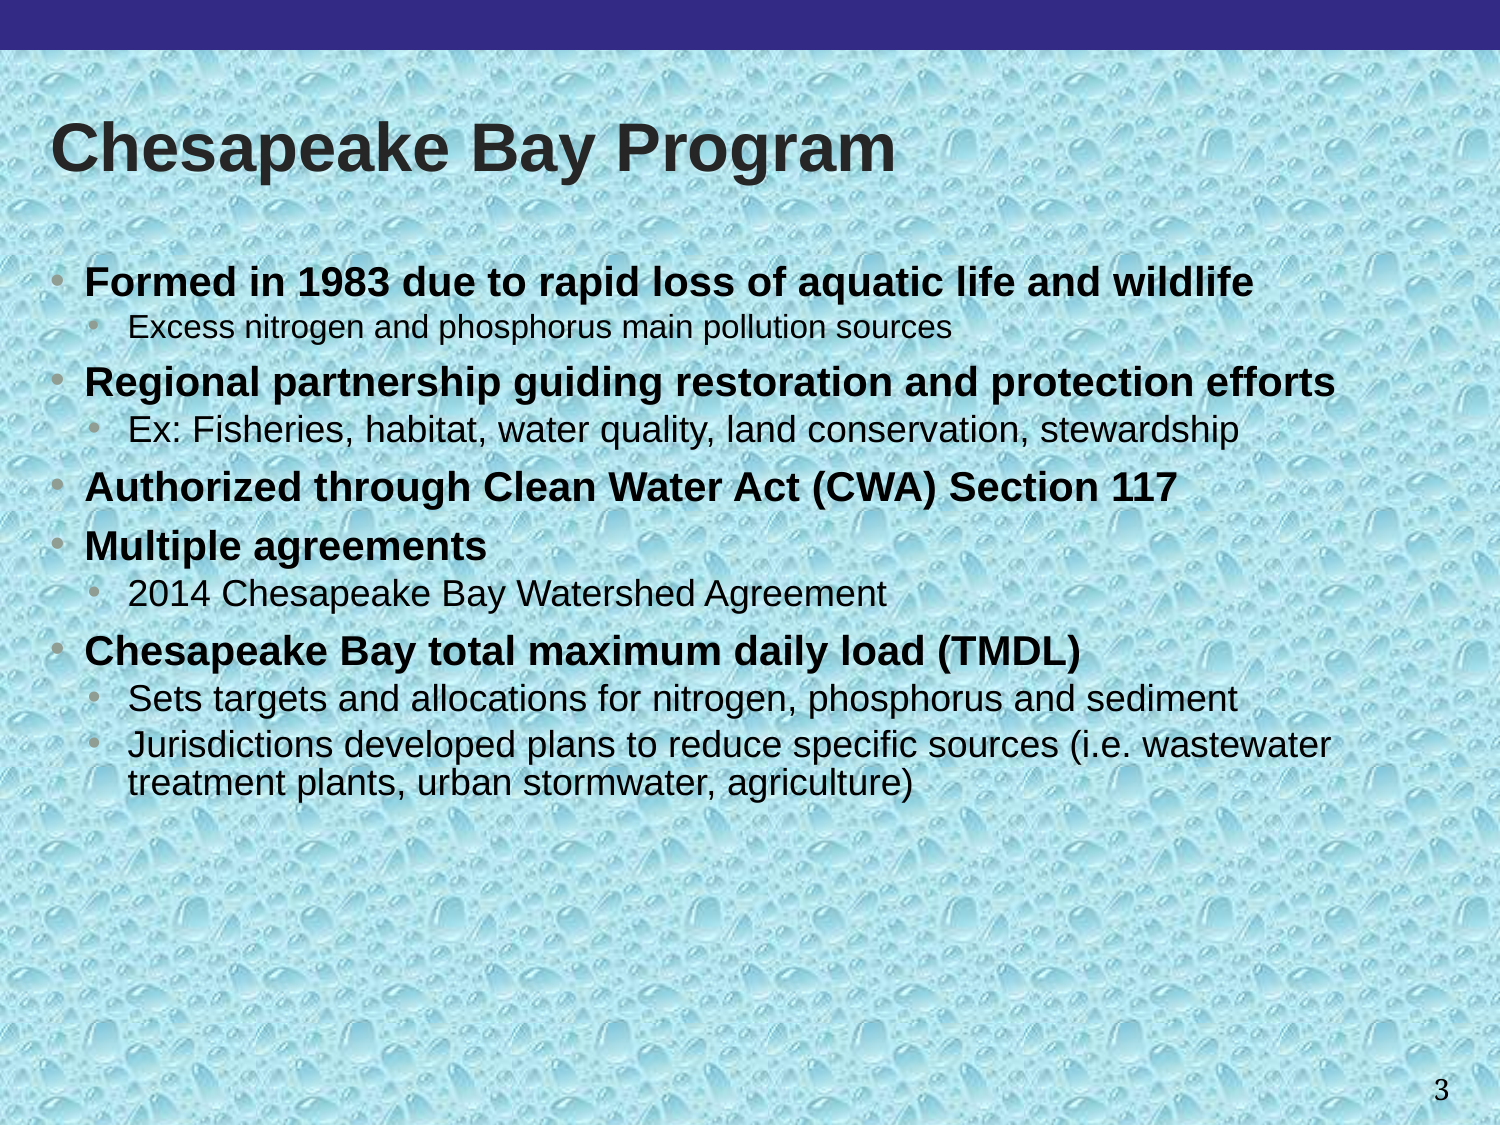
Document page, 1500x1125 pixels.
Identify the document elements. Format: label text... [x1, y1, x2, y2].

slide_number 3 [1387, 1072, 1450, 1110]
list Formed in 1983 due to rapid loss of aquatic life and wildlife Excess nitrogen and phosphorus main pollution sources Regional partnership guiding restoration and protection efforts Ex: Fisheries, habitat, water quality, land conservation, stewardship Authorized through Clean Water Act (CWA) Section 117 Multiple agreements 2014 Chesapeake Bay Watershed Agreement Chesapeake Bay total maximum daily load (TMDL) Sets targets and allocations for nitrogen, phosphorus and sediment Jurisdictions developed plans to reduce specific sources (i.e. wastewater treatment plants, urban stormwater, agriculture) [49, 262, 1451, 1051]
title Chesapeake Bay Program [49, 74, 1451, 226]
picture [0, 50, 1500, 1125]
